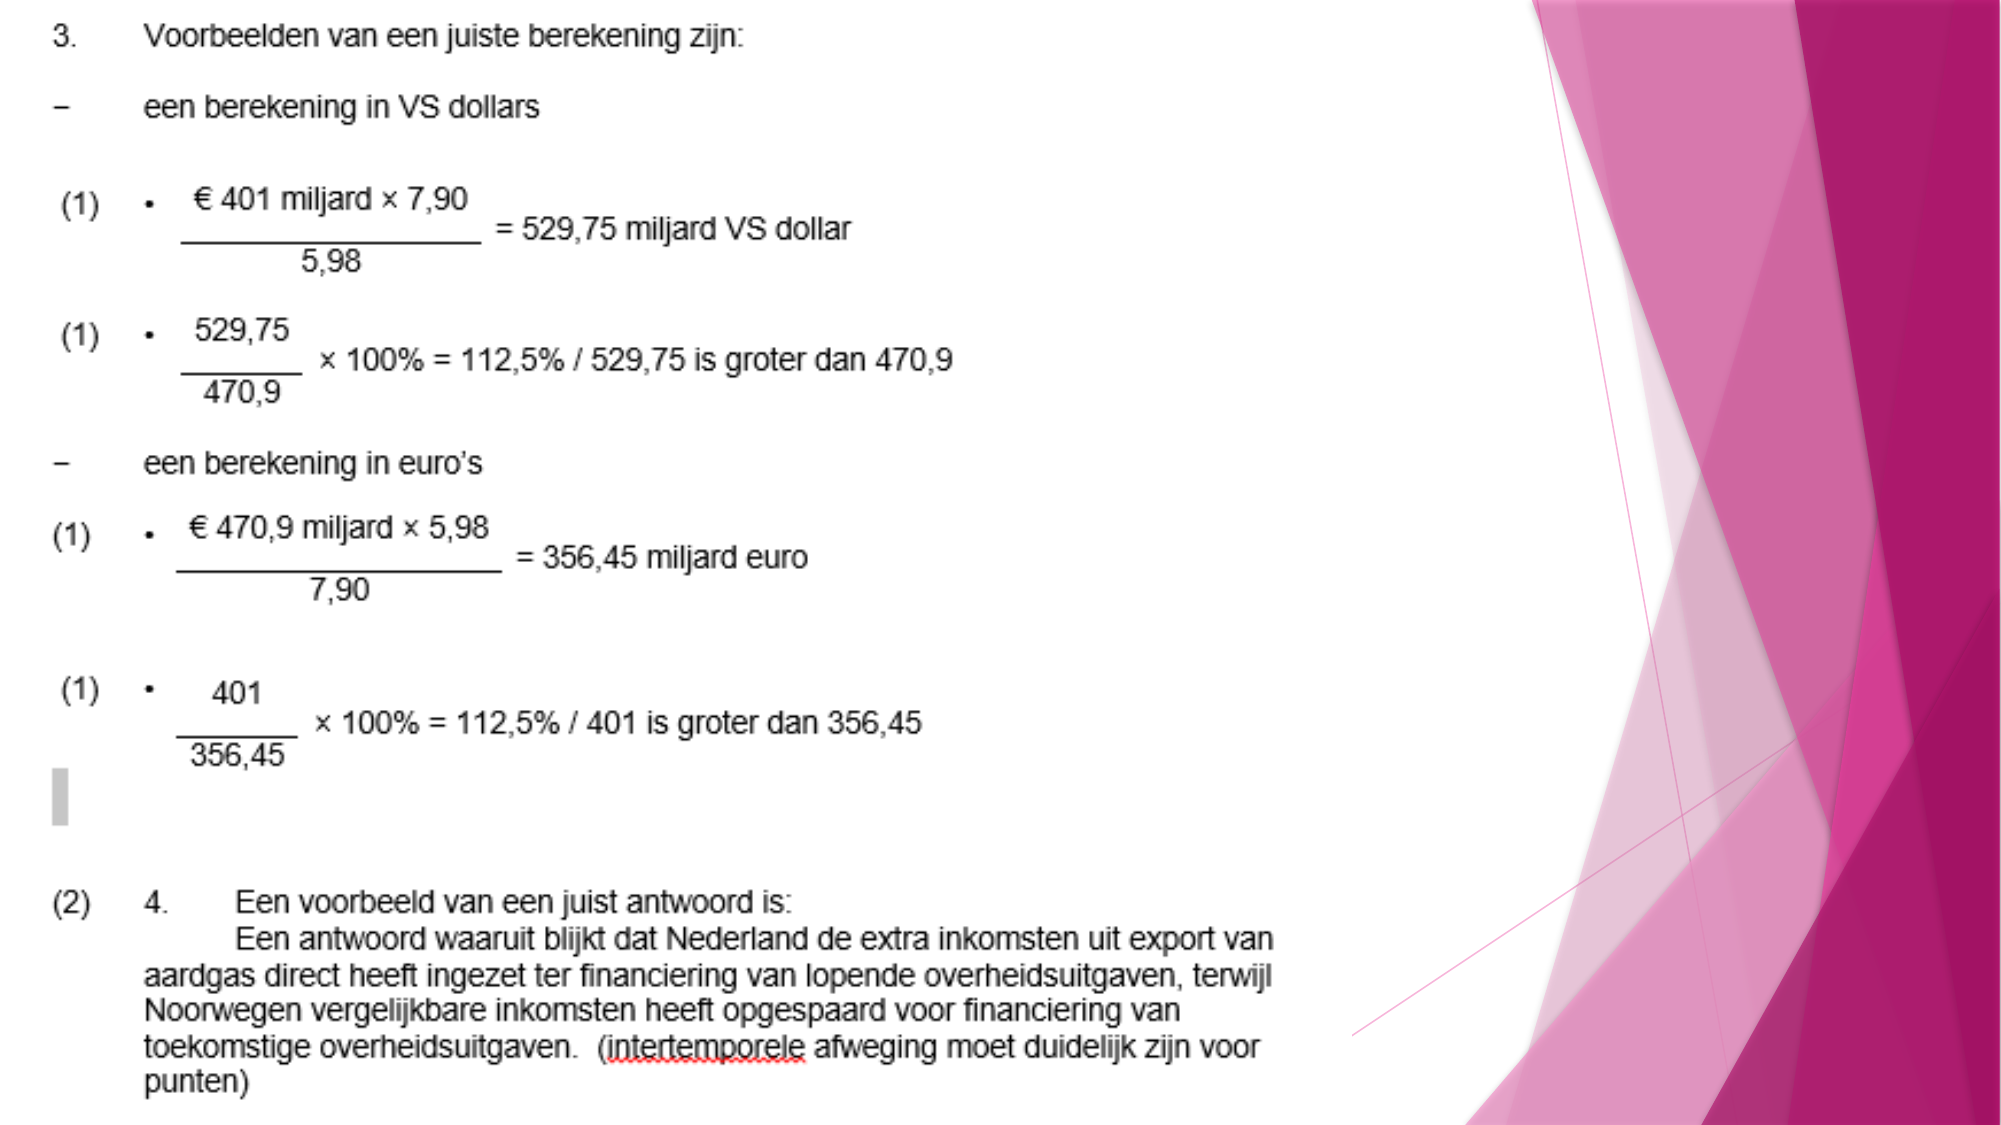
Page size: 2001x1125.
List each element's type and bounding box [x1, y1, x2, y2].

picture [0, 0, 1353, 1125]
